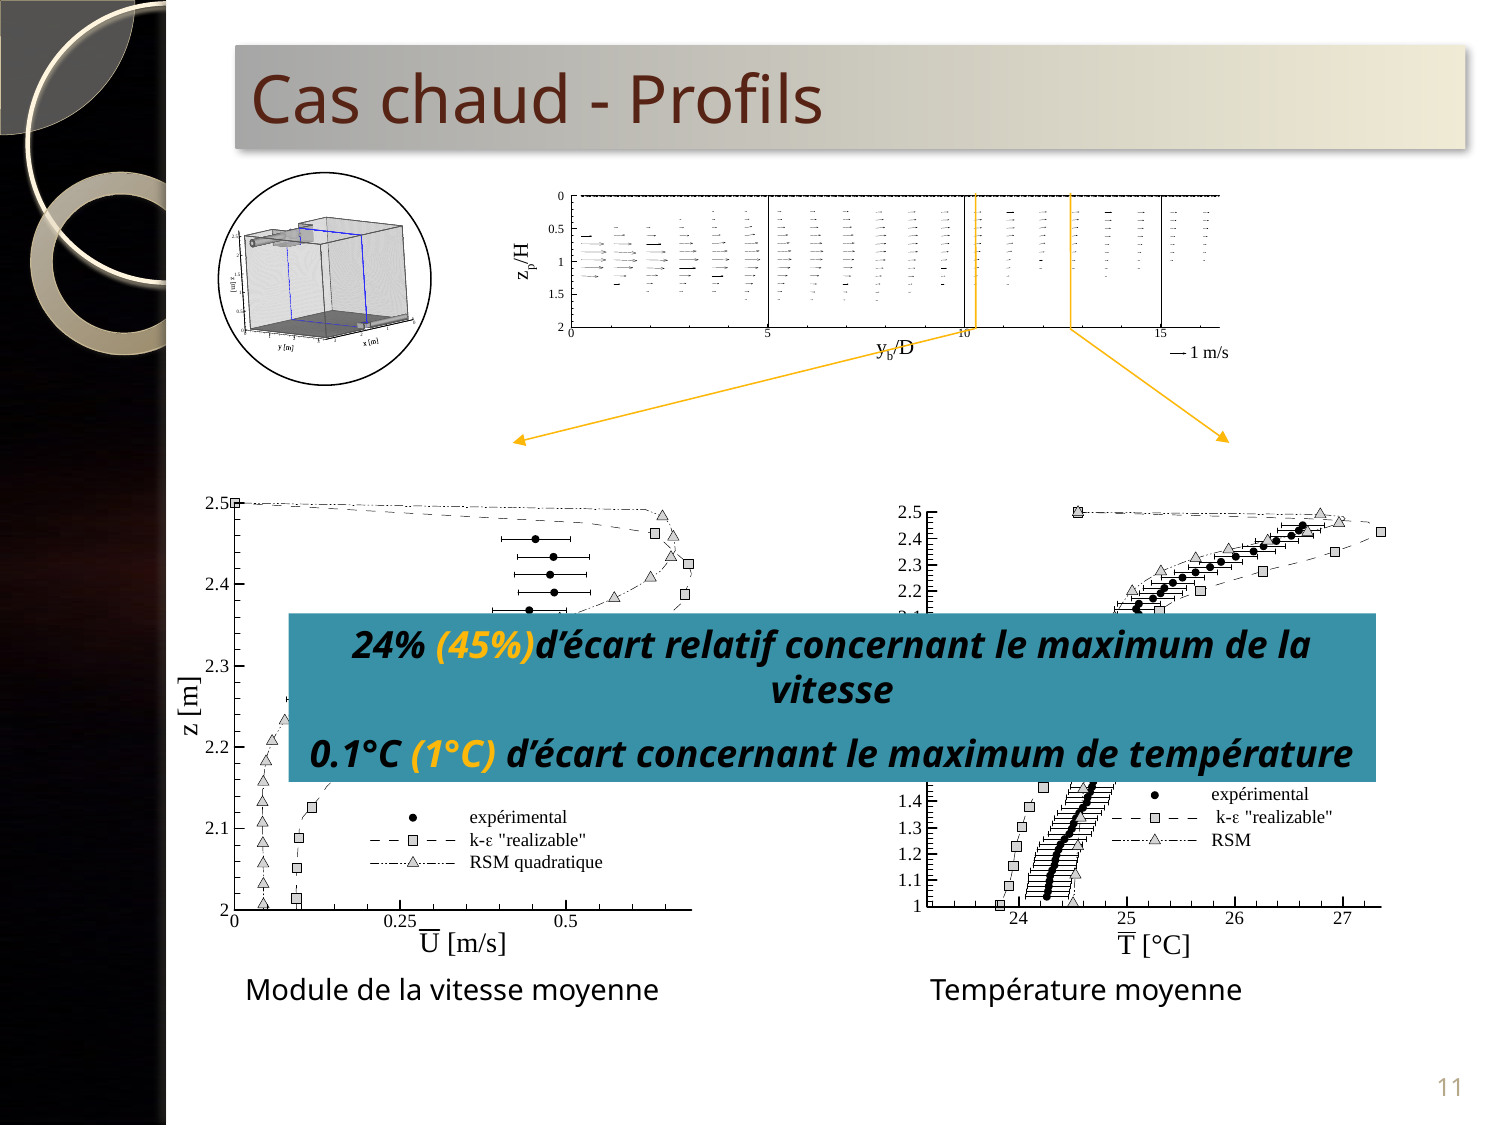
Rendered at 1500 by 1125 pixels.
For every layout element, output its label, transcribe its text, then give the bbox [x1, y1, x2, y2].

picture [0, 134, 166, 1125]
picture [53, 241, 160, 332]
picture [173, 489, 706, 963]
picture [510, 187, 1235, 365]
picture [32, 13, 160, 207]
text_box Module de la vitesse moyenne [230, 964, 798, 1014]
text_box [1137, 377, 1230, 443]
slide_number 11 [1413, 1034, 1488, 1113]
picture [62, 195, 160, 280]
title Cas chaud - Profils [235, 45, 1466, 149]
picture [867, 490, 1400, 963]
text_box [512, 377, 780, 446]
text_box Température moyenne [915, 973, 1281, 1014]
picture [136, 0, 164, 4]
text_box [218, 172, 432, 386]
text_box 24% (45%)d’écart relatif concernant le maximum de la vitesse 0.1°C (1°C) d’écart concernant le maximum de température [711, 613, 860, 782]
